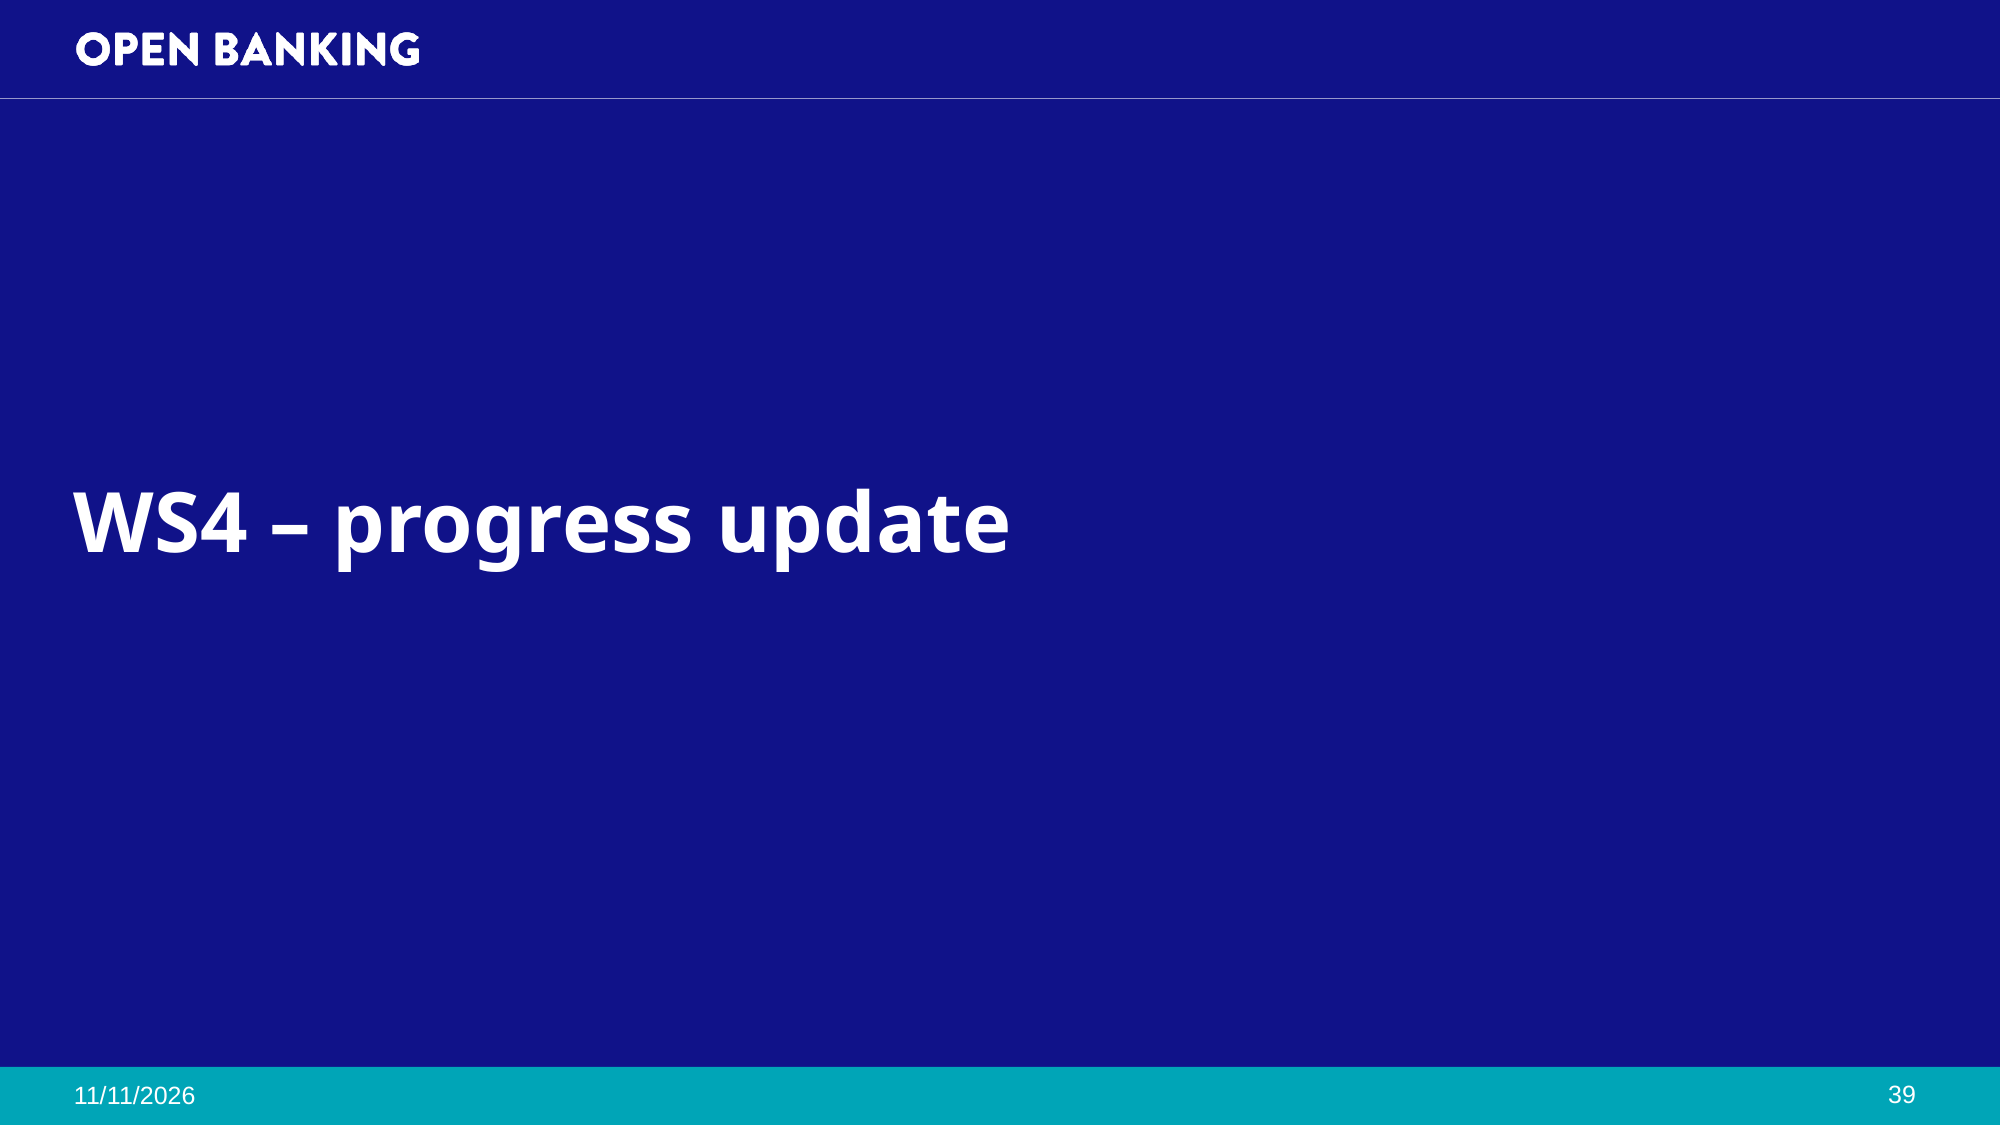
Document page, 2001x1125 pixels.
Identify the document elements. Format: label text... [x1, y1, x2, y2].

footer [662, 1064, 1338, 1124]
picture [43, 0, 452, 99]
slide_number 39 [1412, 1064, 1932, 1124]
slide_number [59, 1065, 509, 1125]
title WS4 – progress update [59, 105, 1750, 576]
